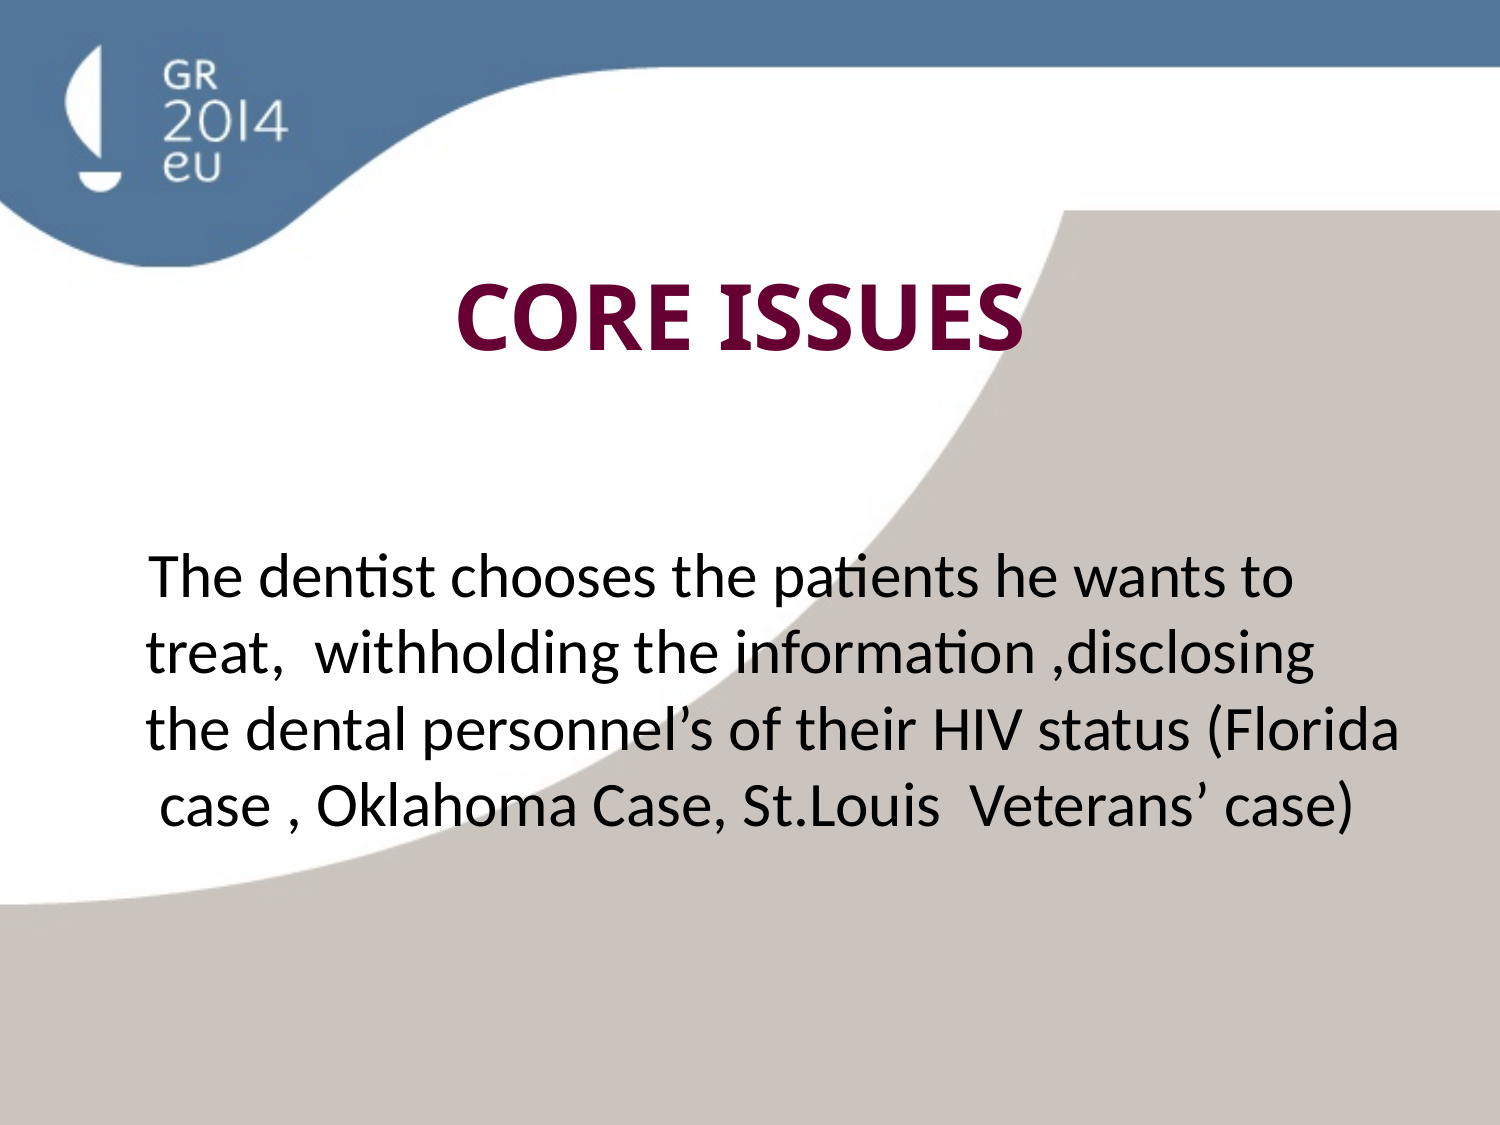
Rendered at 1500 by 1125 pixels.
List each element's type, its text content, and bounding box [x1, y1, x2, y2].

list The dentist chooses the patients he wants to treat, withholding the information ,disclosing the dental personnel’s of their HIV status (Florida case , Oklahoma Case, St.Louis Veterans’ case) [76, 527, 1427, 910]
title CORE ISSUES [64, 219, 1415, 408]
